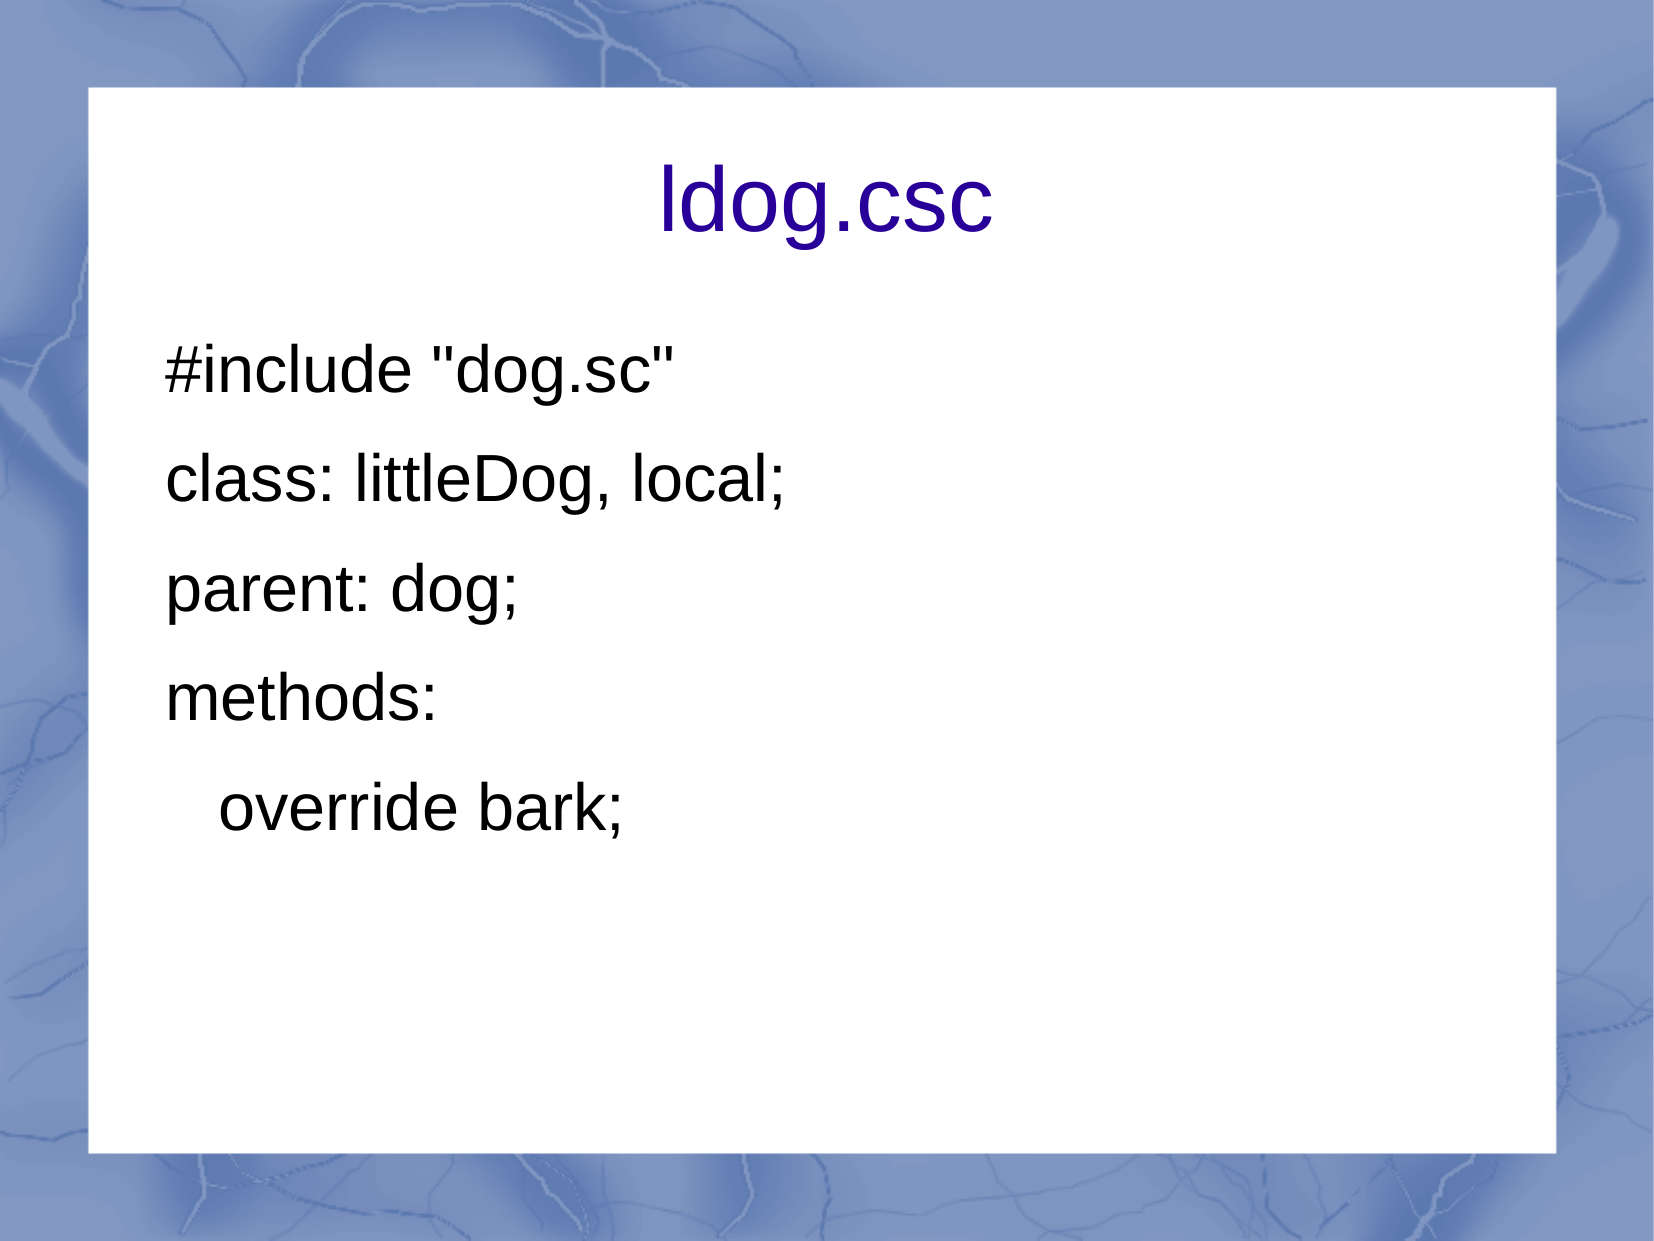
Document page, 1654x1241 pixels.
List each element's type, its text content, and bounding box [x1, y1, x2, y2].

picture [0, 0, 1654, 1241]
list #include "dog.sc" class: littleDog, local; parent: dog; methods: override bark; [147, 325, 1506, 1031]
title ldog.csc [118, 90, 1536, 298]
